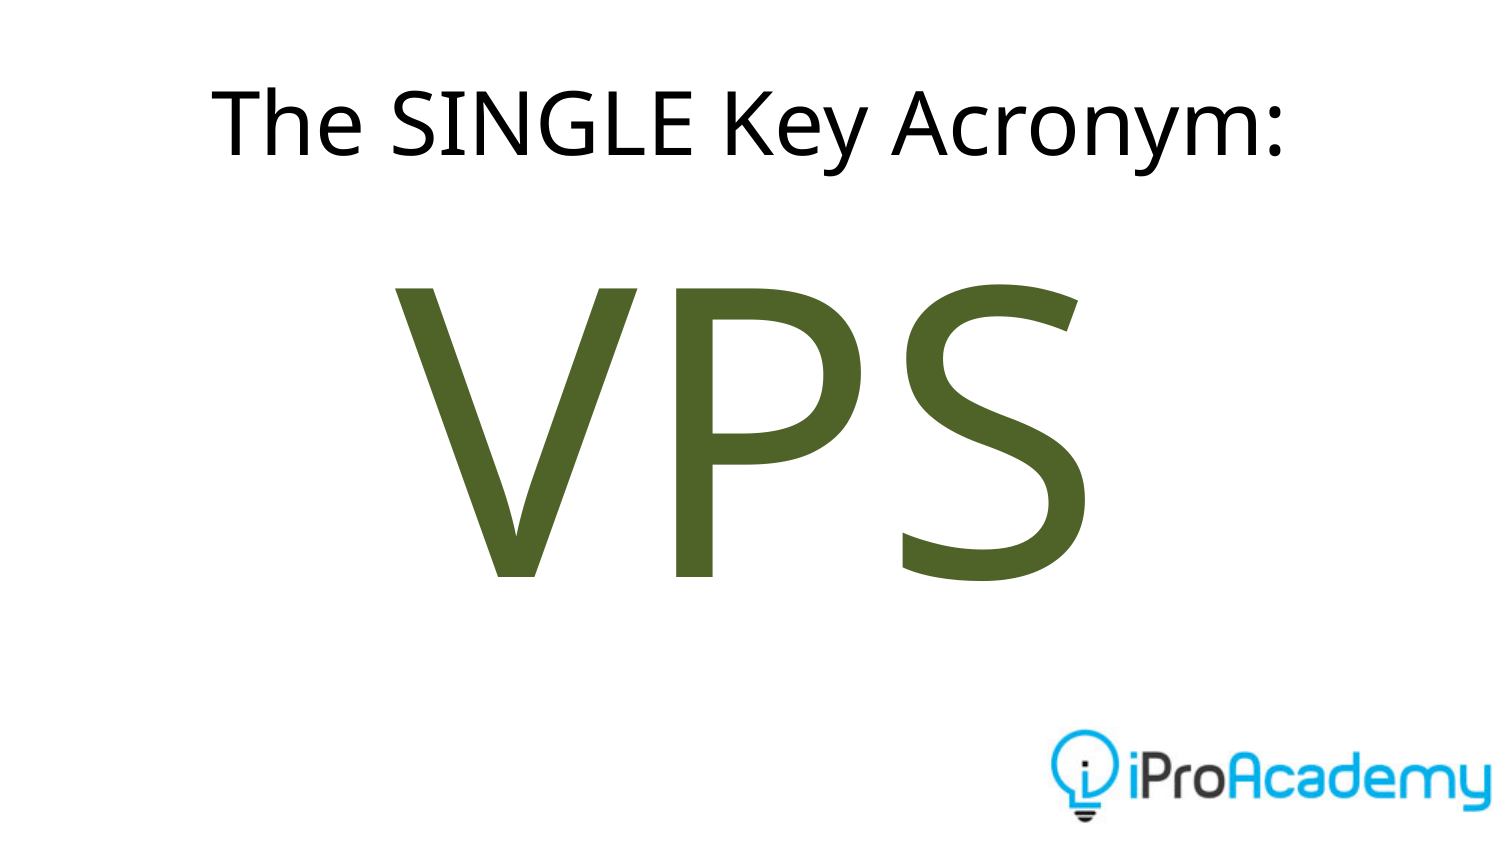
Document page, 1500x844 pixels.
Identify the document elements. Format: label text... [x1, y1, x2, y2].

title The SINGLE Key Acronym: VPS [75, 55, 1425, 776]
picture [1047, 715, 1499, 841]
